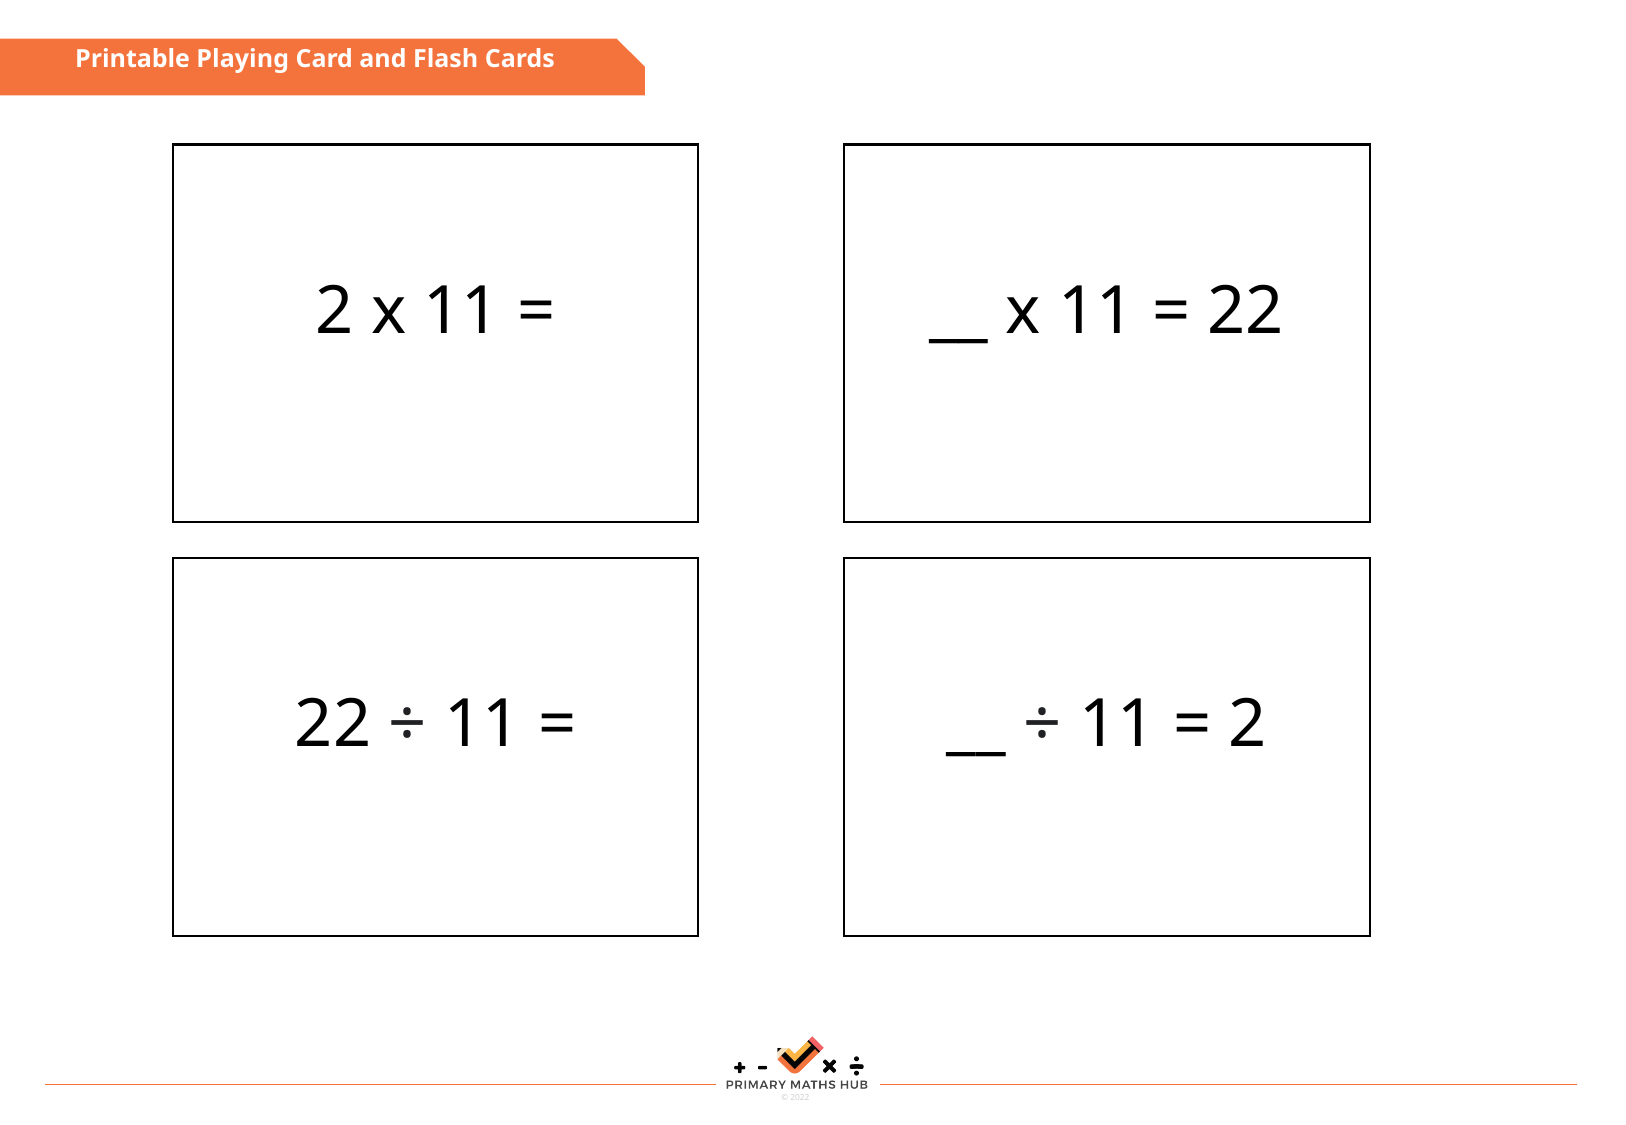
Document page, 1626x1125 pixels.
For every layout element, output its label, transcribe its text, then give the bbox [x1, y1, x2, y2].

picture [722, 1034, 872, 1094]
text_box © 2022 [720, 1084, 870, 1110]
text_box Printable Playing Card and Flash Cards [0, 37, 646, 97]
text_box 2 x 11 = [172, 259, 699, 355]
text_box [843, 557, 1371, 937]
text_box [843, 143, 1371, 523]
text_box 22 ÷ 11 = [172, 672, 699, 768]
text_box [172, 557, 699, 672]
text_box __ x 11 = 22 [844, 259, 1370, 355]
text_box [172, 768, 699, 937]
text_box [172, 355, 699, 523]
text_box __ ÷ 11 = 2 [844, 672, 1370, 768]
text_box [172, 143, 699, 259]
